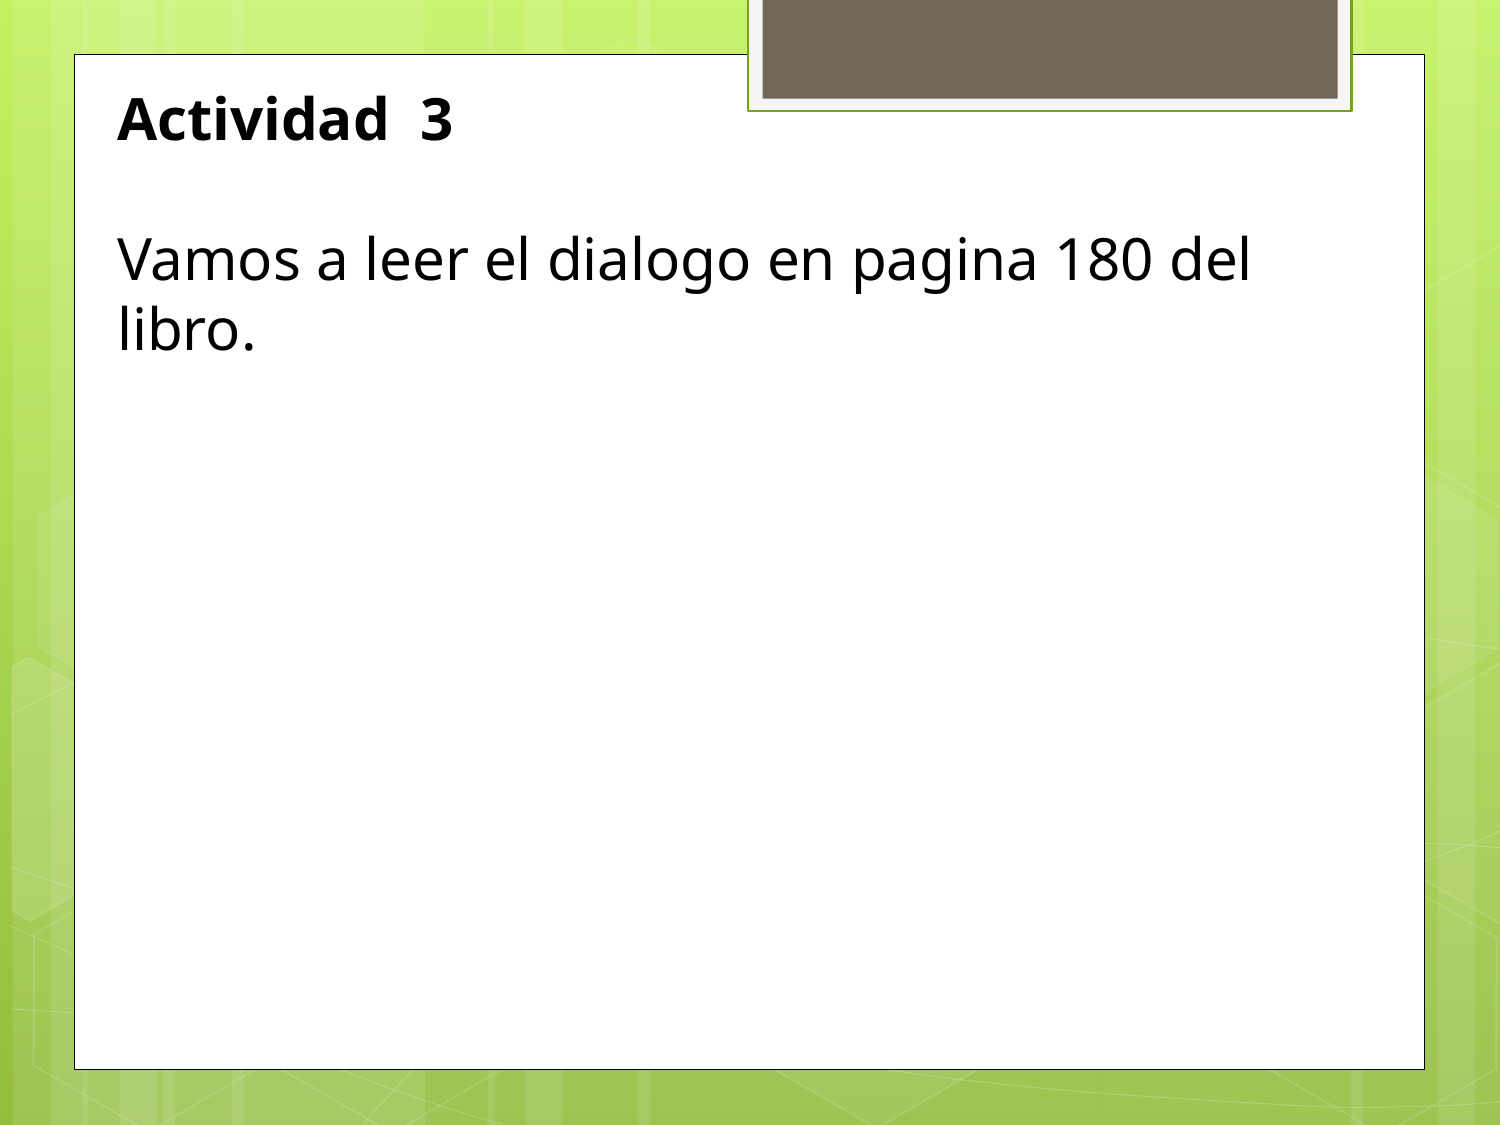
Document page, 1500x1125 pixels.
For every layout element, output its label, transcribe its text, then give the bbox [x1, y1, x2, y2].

text_box Actividad 3 Vamos a leer el dialogo en pagina 180 del libro. [102, 75, 1328, 440]
